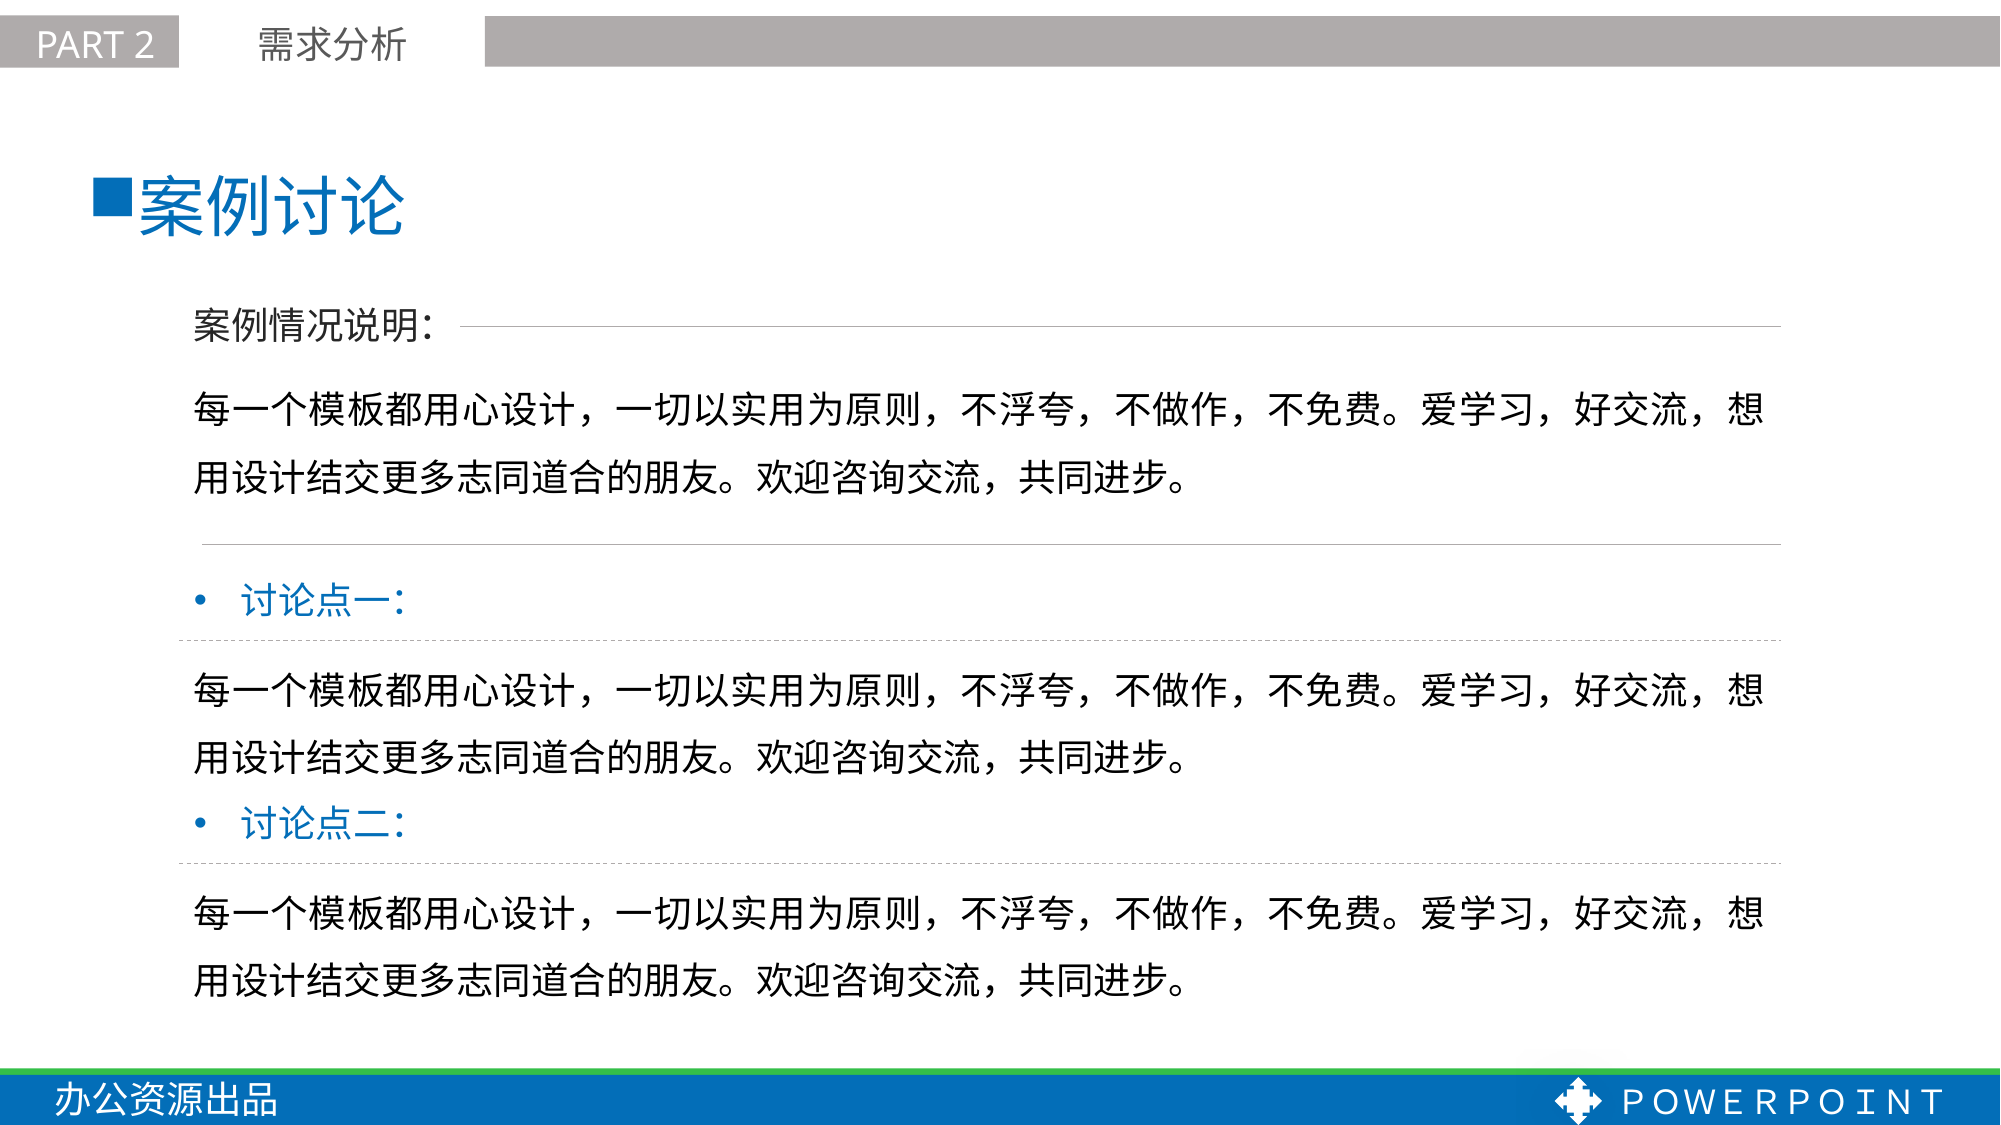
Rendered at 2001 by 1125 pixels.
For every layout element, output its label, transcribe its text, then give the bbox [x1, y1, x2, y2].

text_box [11, 13, 487, 75]
text_box 每一个模板都用心设计，一切以实用为原则，不浮夸，不做作，不免费。爱学习，好交流，想用设计结交更多志同道合的朋友。欢迎咨询交流，共同进步。 [179, 356, 1782, 506]
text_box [179, 569, 1782, 782]
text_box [179, 792, 1782, 1005]
text_box 案例情况说明： [179, 294, 580, 355]
text_box 案例讨论 [73, 157, 728, 253]
